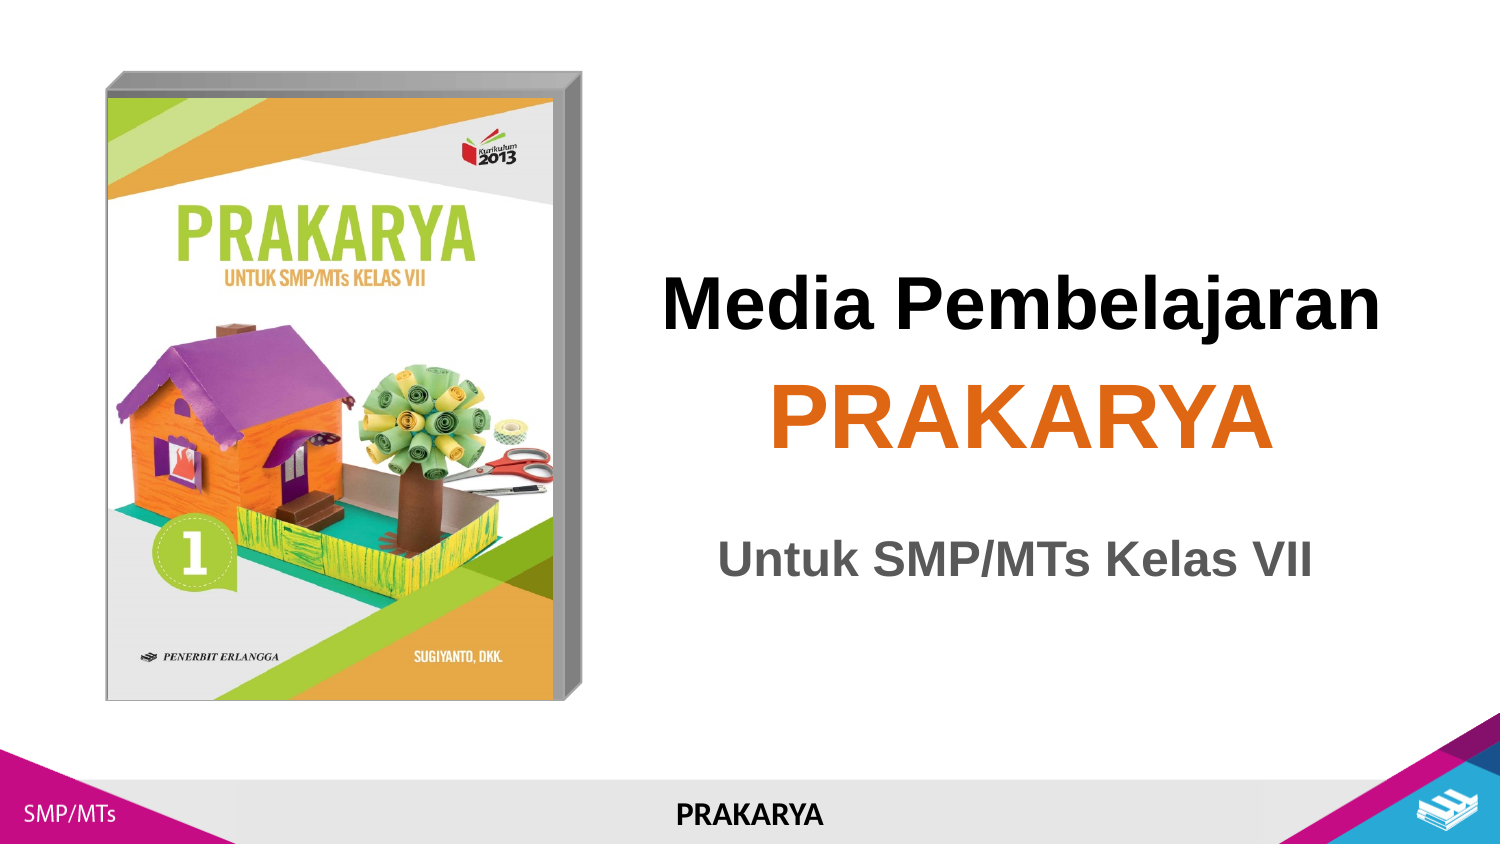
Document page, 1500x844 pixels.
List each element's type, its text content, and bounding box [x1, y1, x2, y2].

picture [108, 98, 553, 700]
text_box [105, 70, 583, 701]
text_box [0, 713, 1500, 844]
text_box Media Pembelajaran [646, 247, 1398, 353]
text_box PRAKARYA Untuk SMP/MTs Kelas VII [677, 348, 1368, 594]
